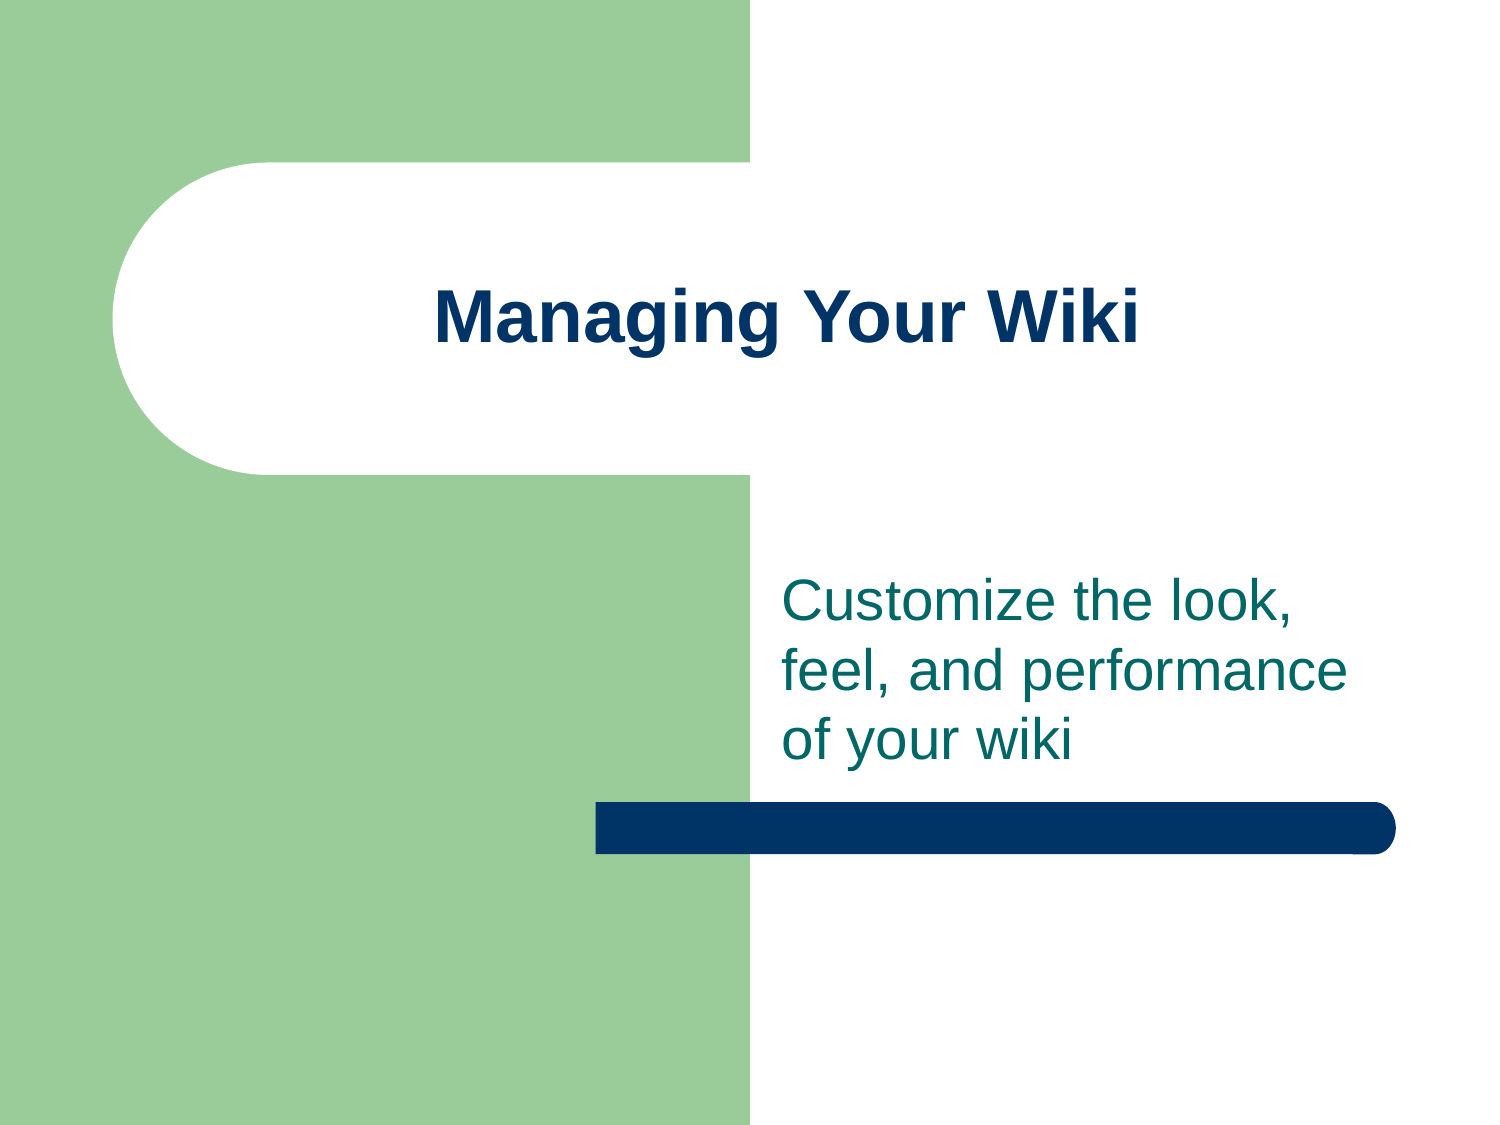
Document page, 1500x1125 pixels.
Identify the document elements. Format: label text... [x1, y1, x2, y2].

subtitle Customize the look, feel, and performance of your wiki [766, 479, 1426, 780]
title Managing Your Wiki [112, 162, 1463, 476]
